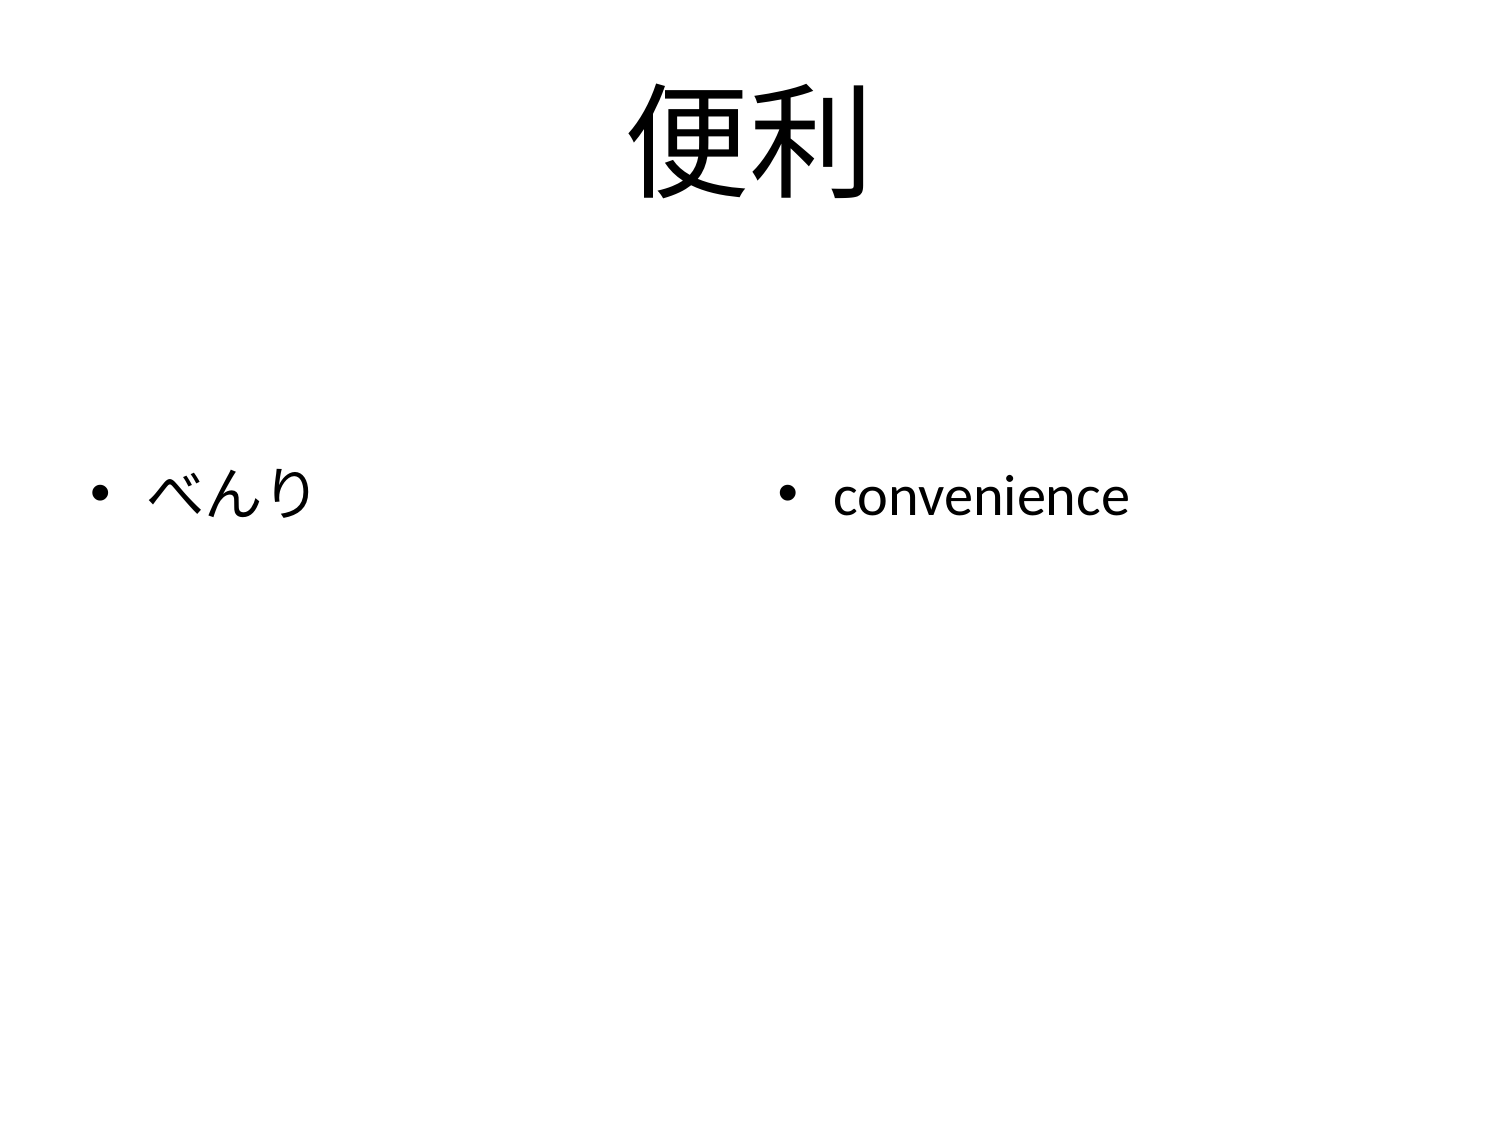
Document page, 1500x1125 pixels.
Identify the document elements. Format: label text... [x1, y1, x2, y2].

list べんり [74, 449, 738, 1006]
title 便利 [74, 44, 1426, 233]
list convenience [762, 449, 1426, 1006]
